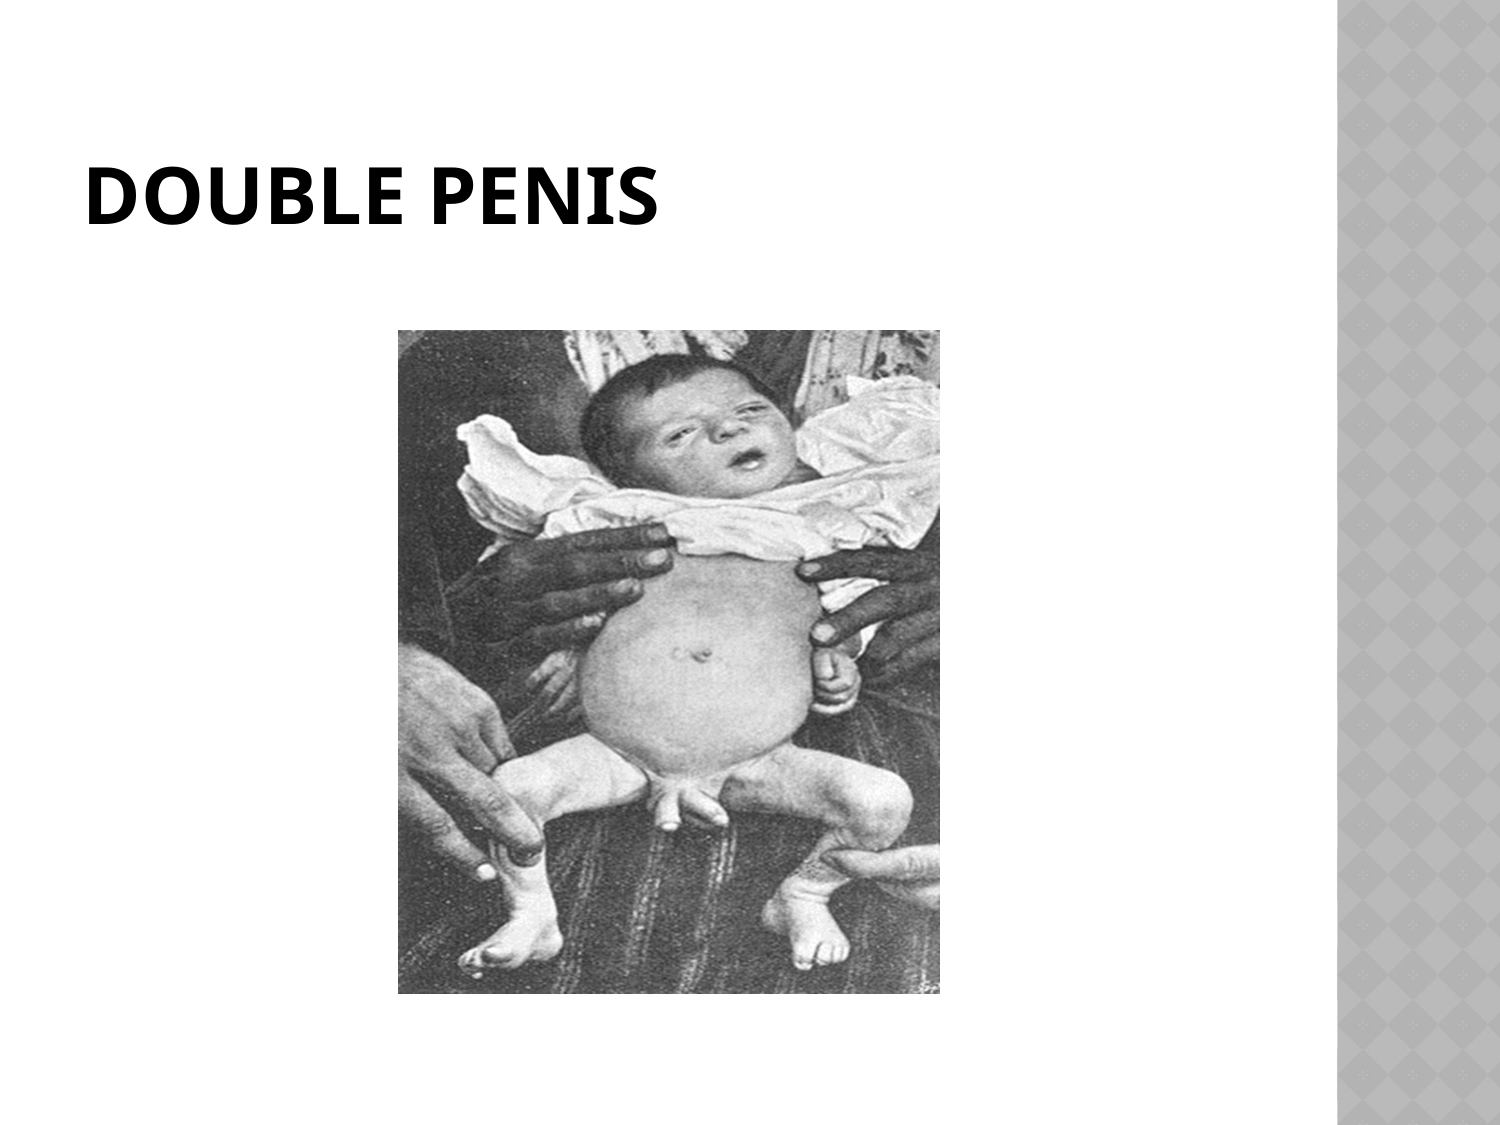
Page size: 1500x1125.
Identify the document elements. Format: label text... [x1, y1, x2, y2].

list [397, 329, 940, 994]
title Double penis [75, 52, 1263, 240]
